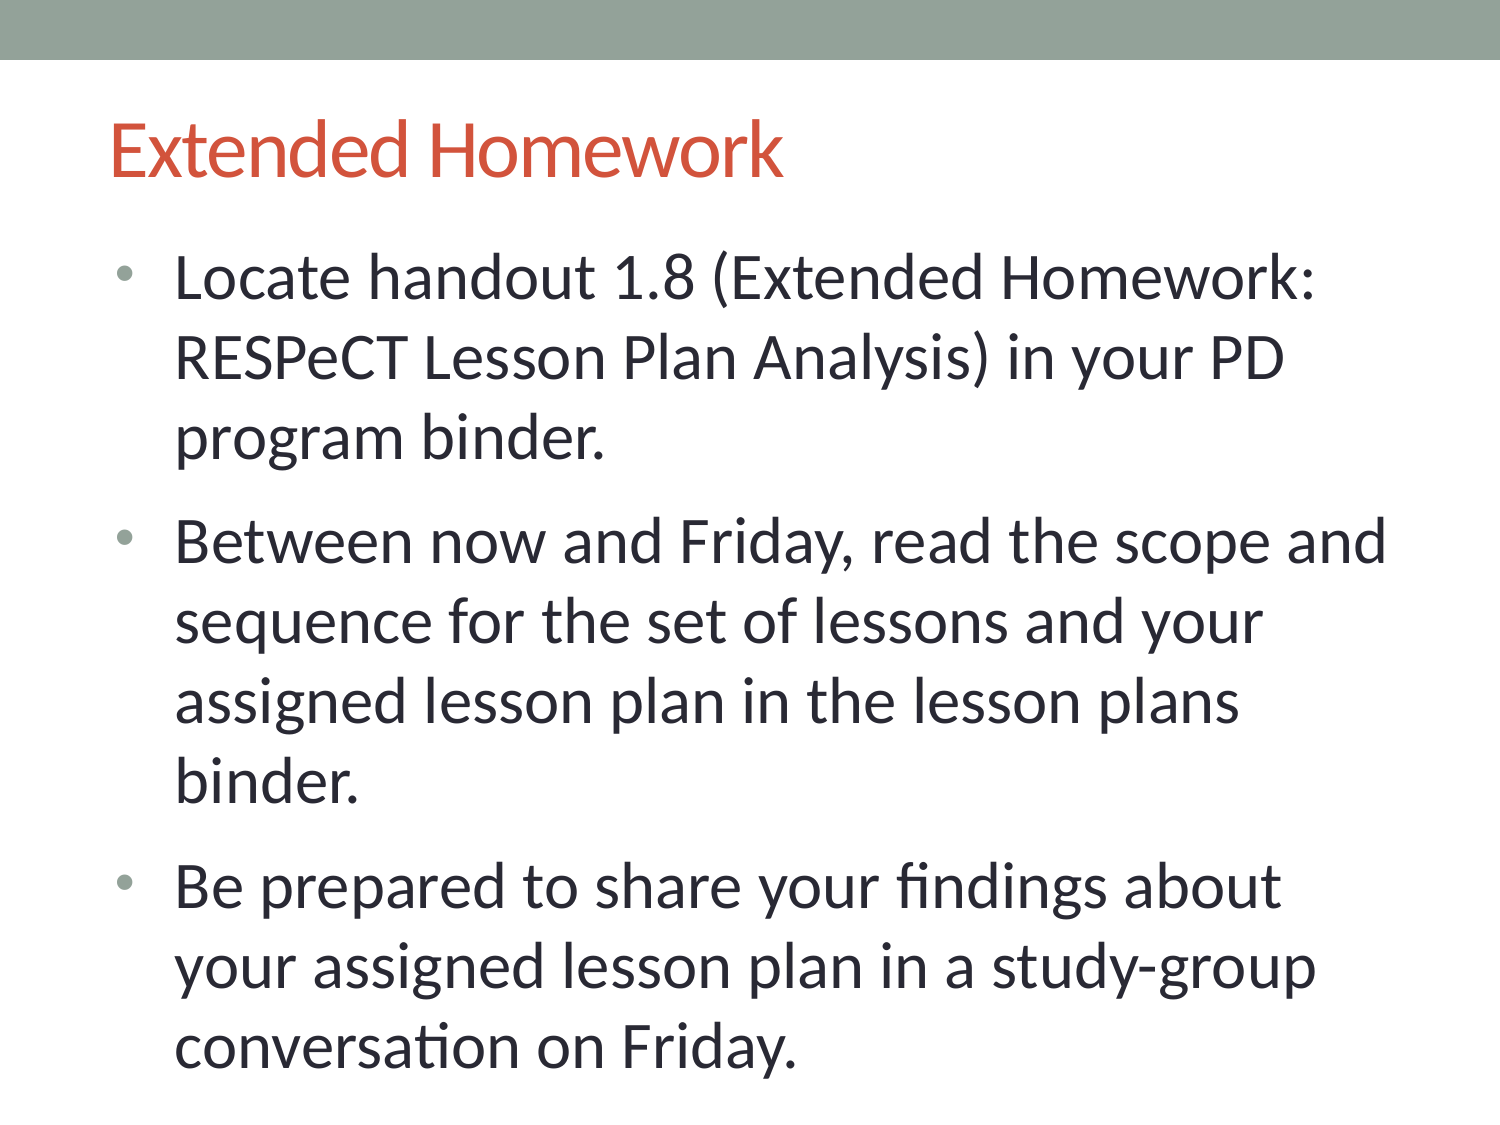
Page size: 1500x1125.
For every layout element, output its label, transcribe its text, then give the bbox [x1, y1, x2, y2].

title Extended Homework [75, 62, 1425, 225]
list Locate handout 1.8 (Extended Homework: RESPeCT Lesson Plan Analysis) in your PD program binder. Between now and Friday, read the scope and sequence for the set of lessons and your assigned lesson plan in the lesson plans binder. Be prepared to share your findings about your assigned lesson plan in a study-group conversation on Friday. [99, 224, 1463, 1075]
